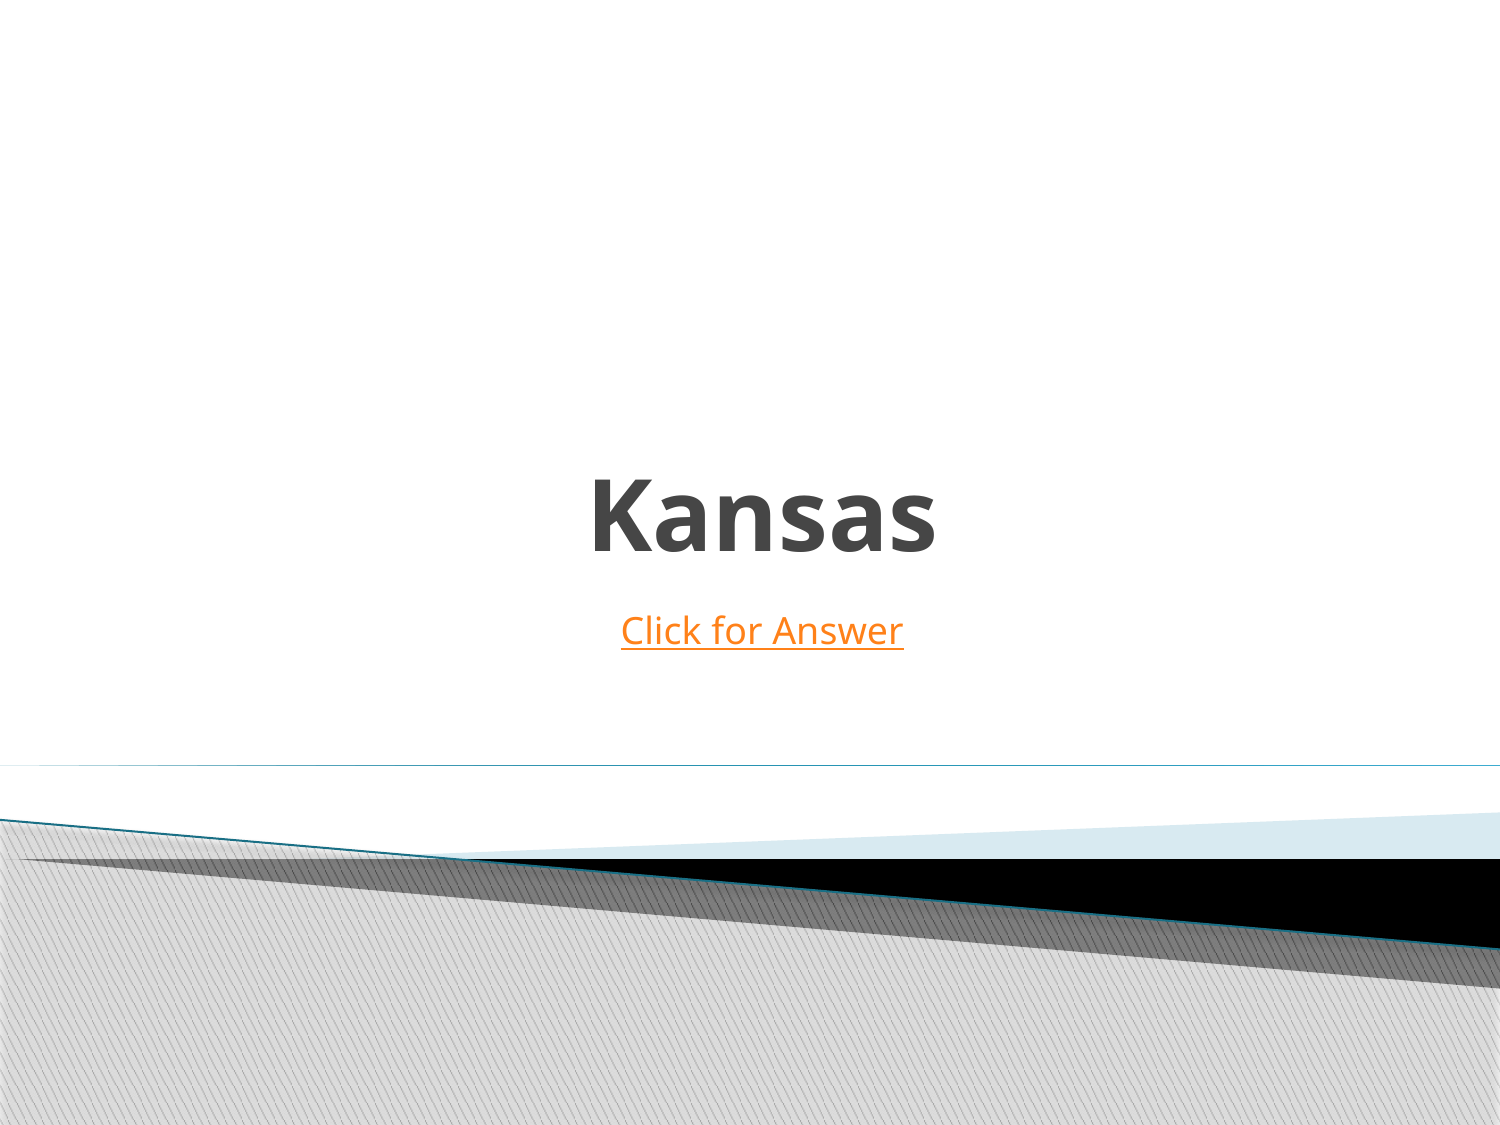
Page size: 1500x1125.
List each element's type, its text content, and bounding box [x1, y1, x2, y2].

title Kansas [125, 337, 1400, 579]
text_box Click for Answer [587, 599, 938, 666]
picture [5, 859, 1500, 989]
